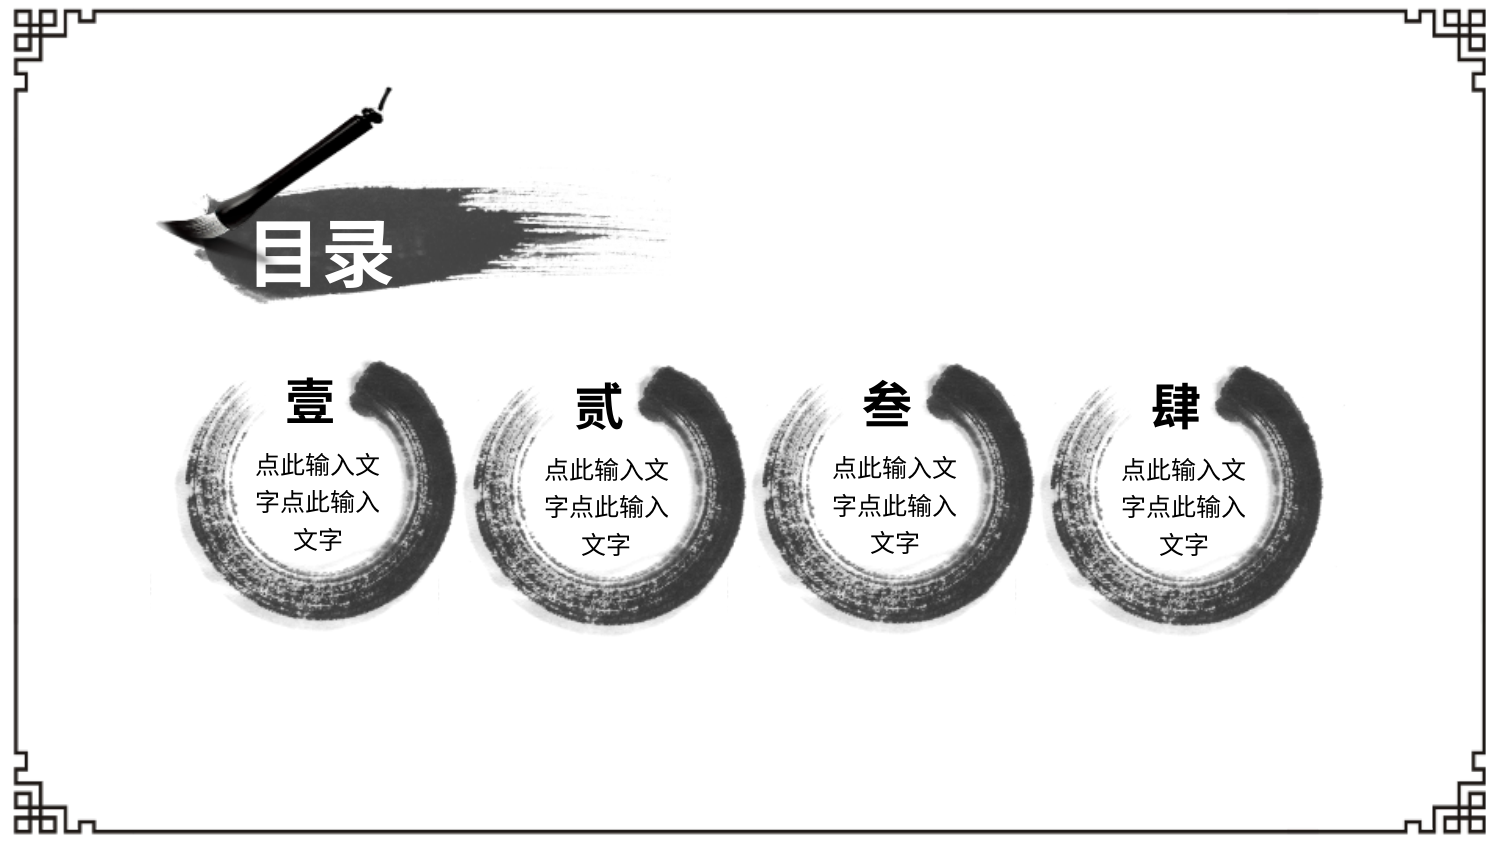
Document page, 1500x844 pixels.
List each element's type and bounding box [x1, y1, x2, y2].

text_box [155, 139, 671, 334]
picture [0, 0, 1500, 844]
